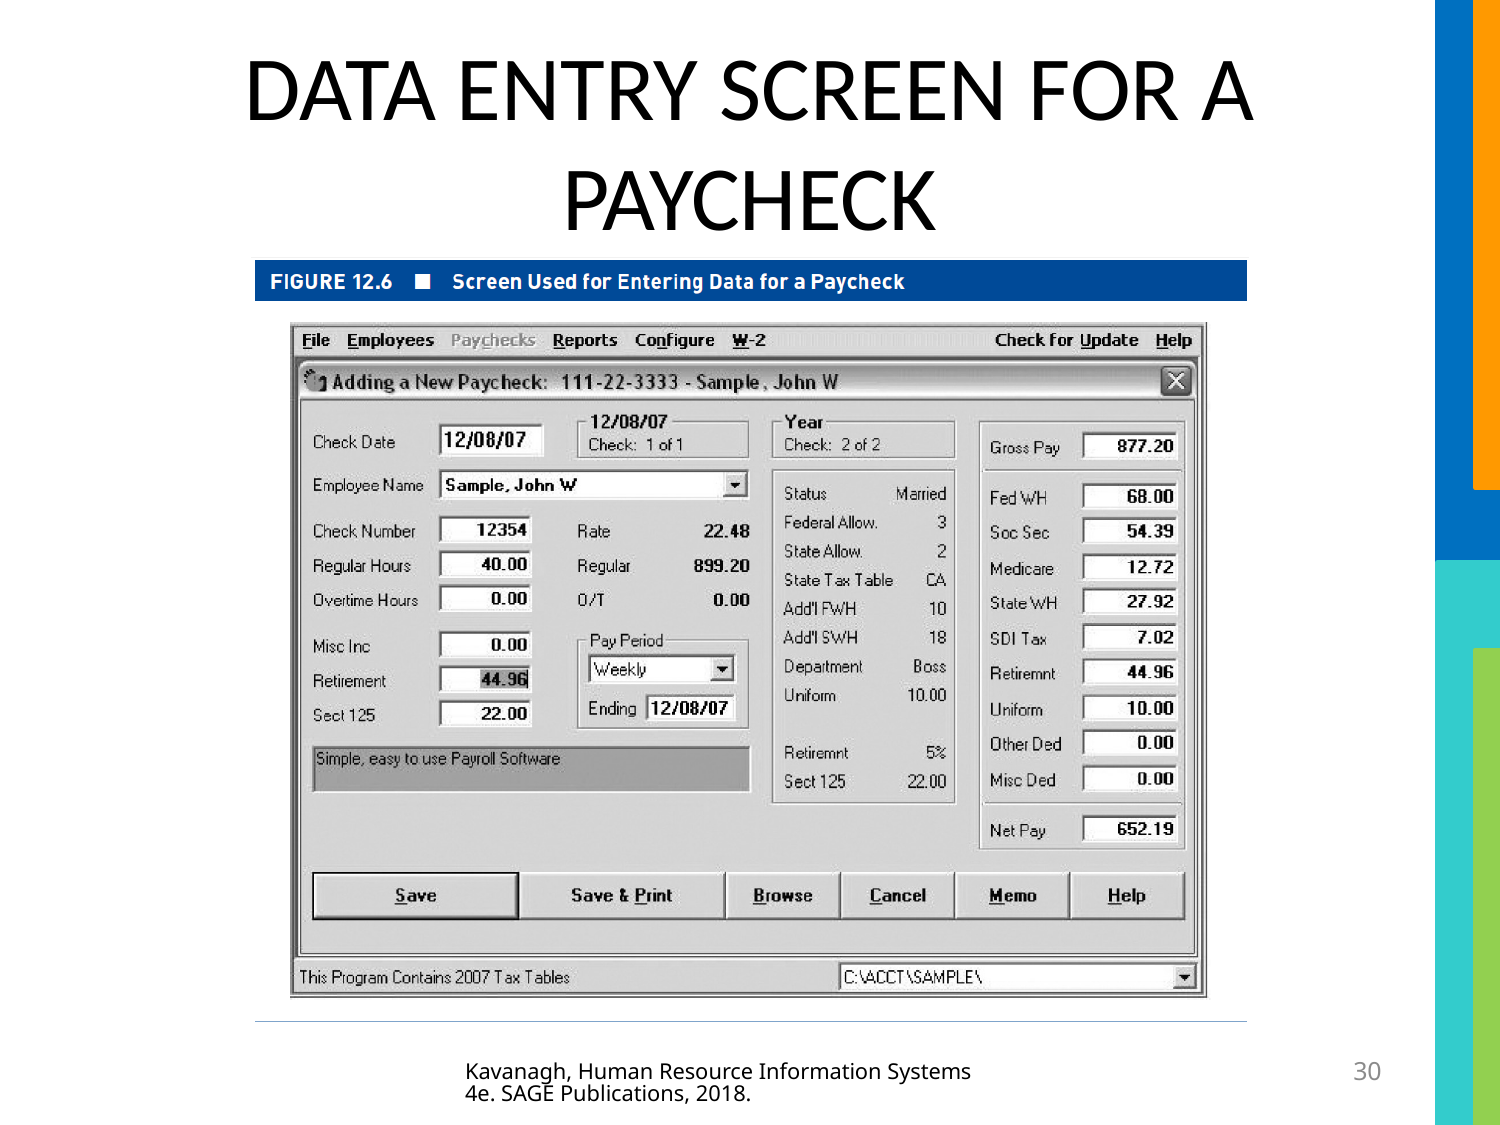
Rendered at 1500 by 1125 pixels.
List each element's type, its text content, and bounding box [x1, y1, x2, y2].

title DATA ENTRY SCREEN FOR A PAYCHECK [75, 45, 1425, 233]
picture [250, 257, 1249, 1022]
footer Kavanagh, Human Resource Information Systems 4e. SAGE Publications, 2018. [450, 1042, 1004, 1103]
slide_number 30 [1059, 1042, 1397, 1103]
